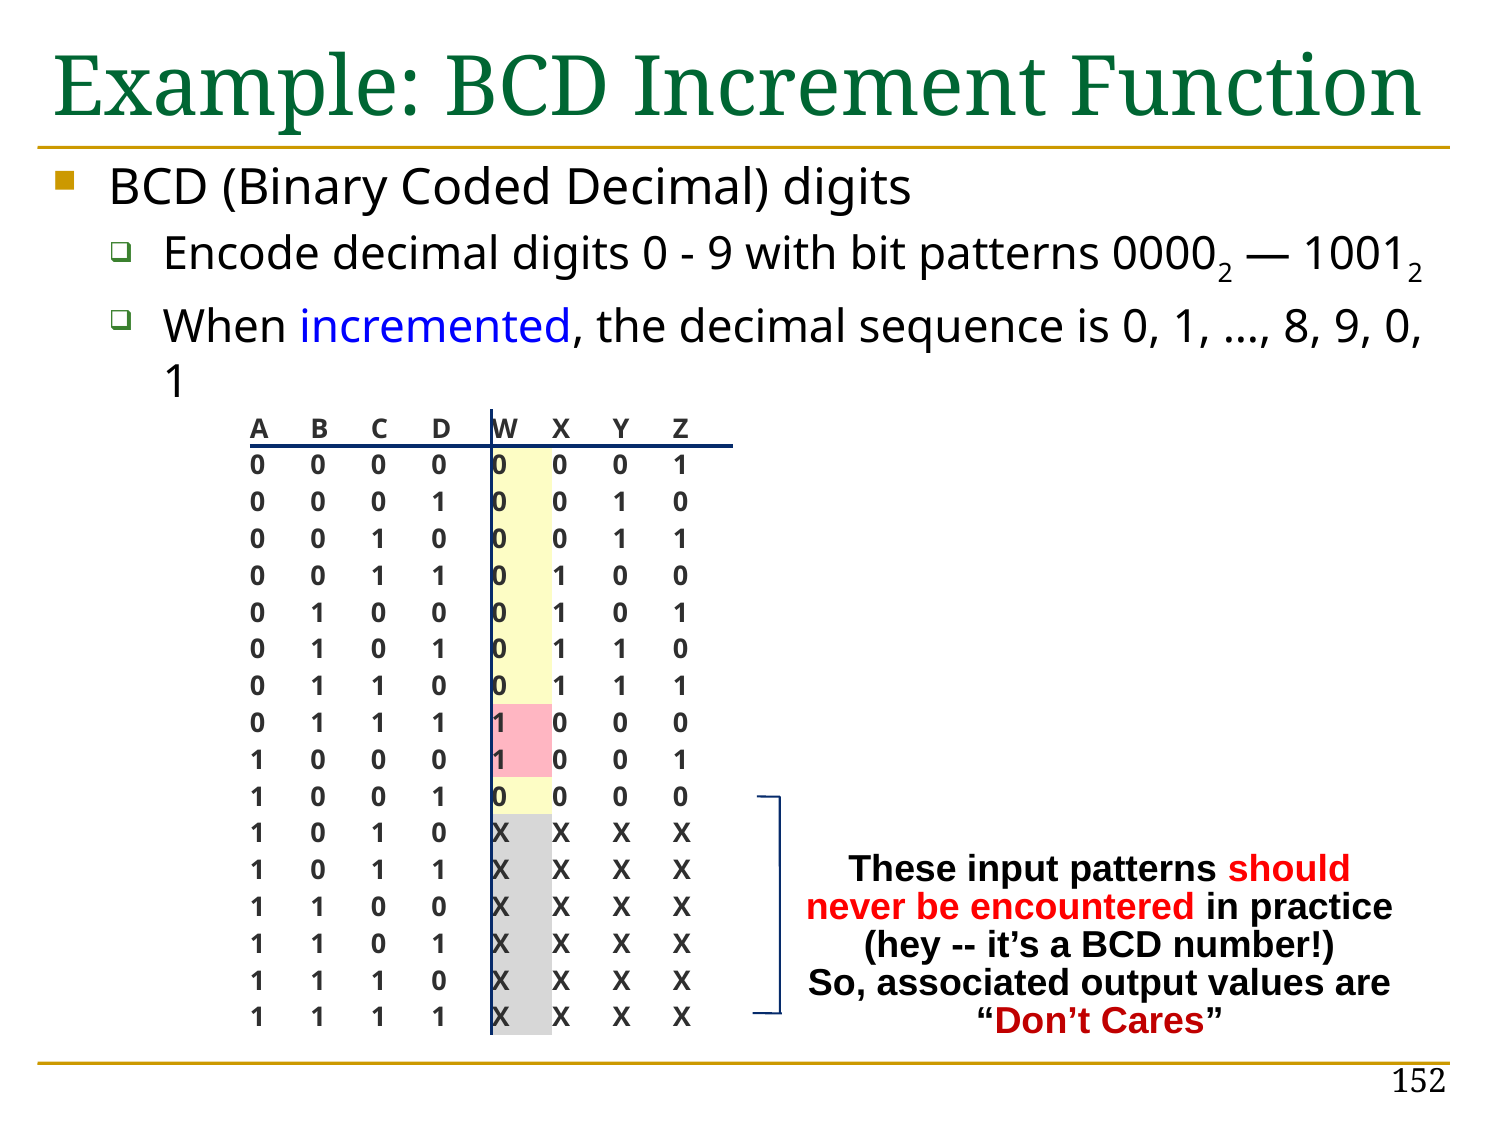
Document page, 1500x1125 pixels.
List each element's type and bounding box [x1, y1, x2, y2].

table_cell [250, 1007, 490, 1035]
list [37, 147, 1450, 1007]
slide_number [1111, 1036, 1462, 1112]
table_cell [493, 1007, 733, 1035]
text_box [795, 846, 1404, 1046]
text_box [752, 1007, 782, 1014]
title [37, 24, 1450, 147]
